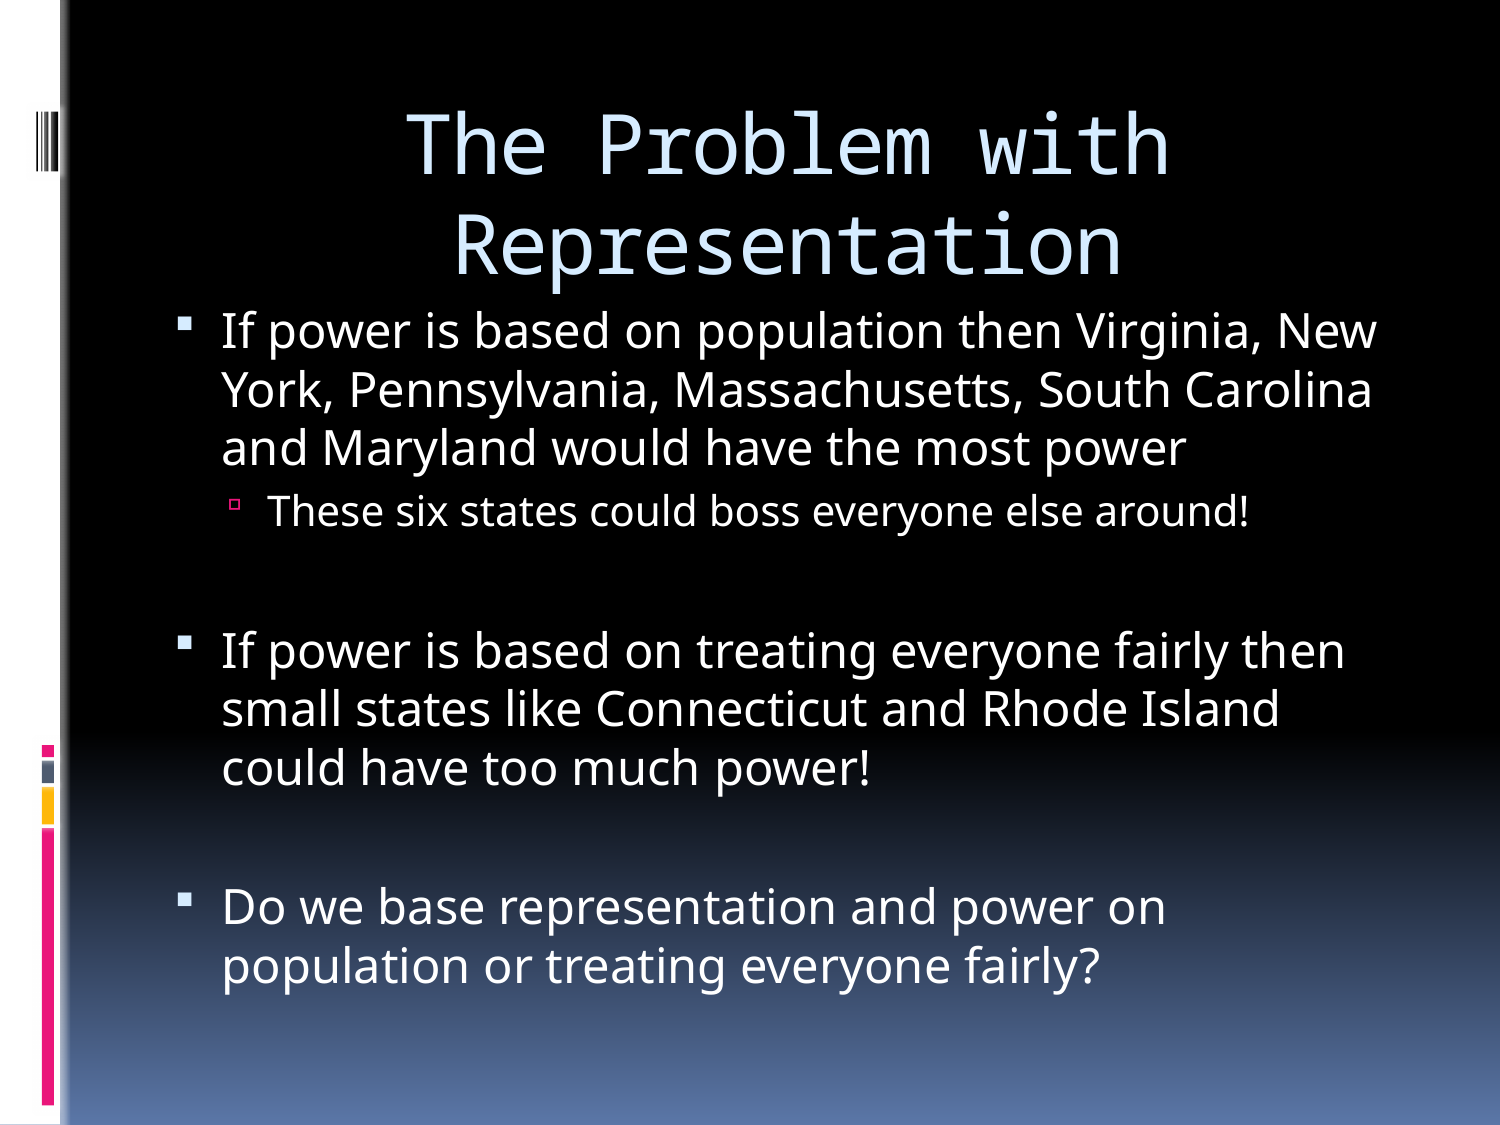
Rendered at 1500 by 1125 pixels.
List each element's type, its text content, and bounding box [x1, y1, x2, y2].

list If power is based on population then Virginia, New York, Pennsylvania, Massachusetts, South Carolina and Maryland would have the most power These six states could boss everyone else around! If power is based on treating everyone fairly then small states like Connecticut and Rhode Island could have too much power! Do we base representation and power on population or treating everyone fairly? [150, 292, 1425, 1043]
title The Problem with Representation [150, 83, 1425, 234]
